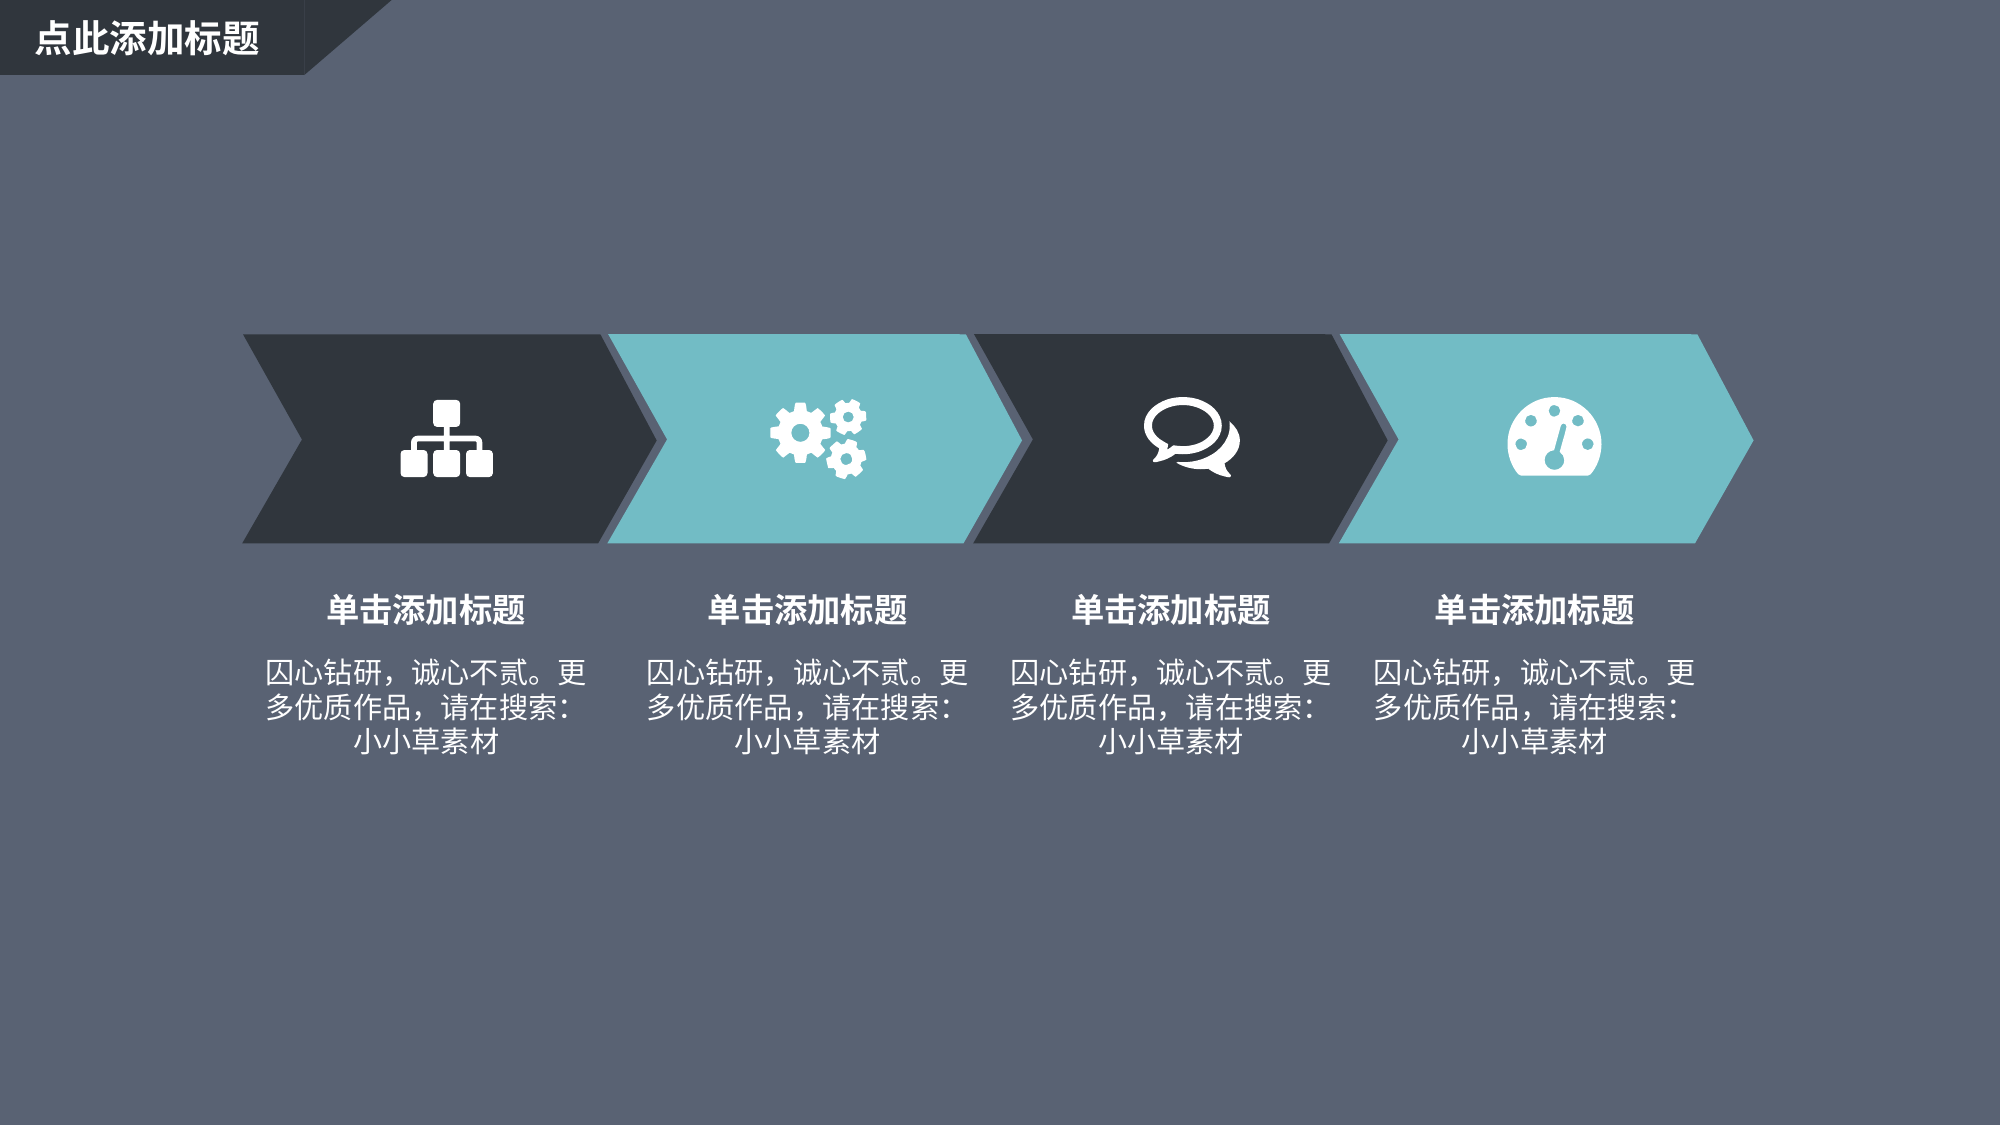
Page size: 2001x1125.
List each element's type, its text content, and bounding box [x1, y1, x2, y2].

text_box [973, 334, 1388, 544]
text_box 囚心钻研，诚心不贰。更多优质作品，请在搜索：小小草素材 [247, 646, 605, 767]
text_box 单击添加标题 [1037, 581, 1305, 637]
text_box [1176, 421, 1240, 478]
text_box [242, 334, 657, 544]
text_box 单击添加标题 [674, 581, 942, 637]
text_box [826, 439, 867, 480]
text_box [830, 399, 867, 435]
text_box 囚心钻研，诚心不贰。更多优质作品，请在搜索：小小草素材 [629, 646, 987, 767]
text_box [1144, 397, 1222, 463]
text_box [770, 402, 831, 463]
text_box [400, 399, 493, 478]
text_box [1507, 397, 1602, 476]
text_box 单击添加标题 [1401, 581, 1669, 637]
text_box 囚心钻研，诚心不贰。更多优质作品，请在搜索：小小草素材 [1356, 646, 1714, 767]
text_box 单击添加标题 [292, 581, 560, 637]
text_box 囚心钻研，诚心不贰。更多优质作品，请在搜索：小小草素材 [992, 646, 1350, 767]
text_box [1338, 334, 1754, 544]
text_box [607, 334, 1023, 544]
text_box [0, 0, 392, 76]
